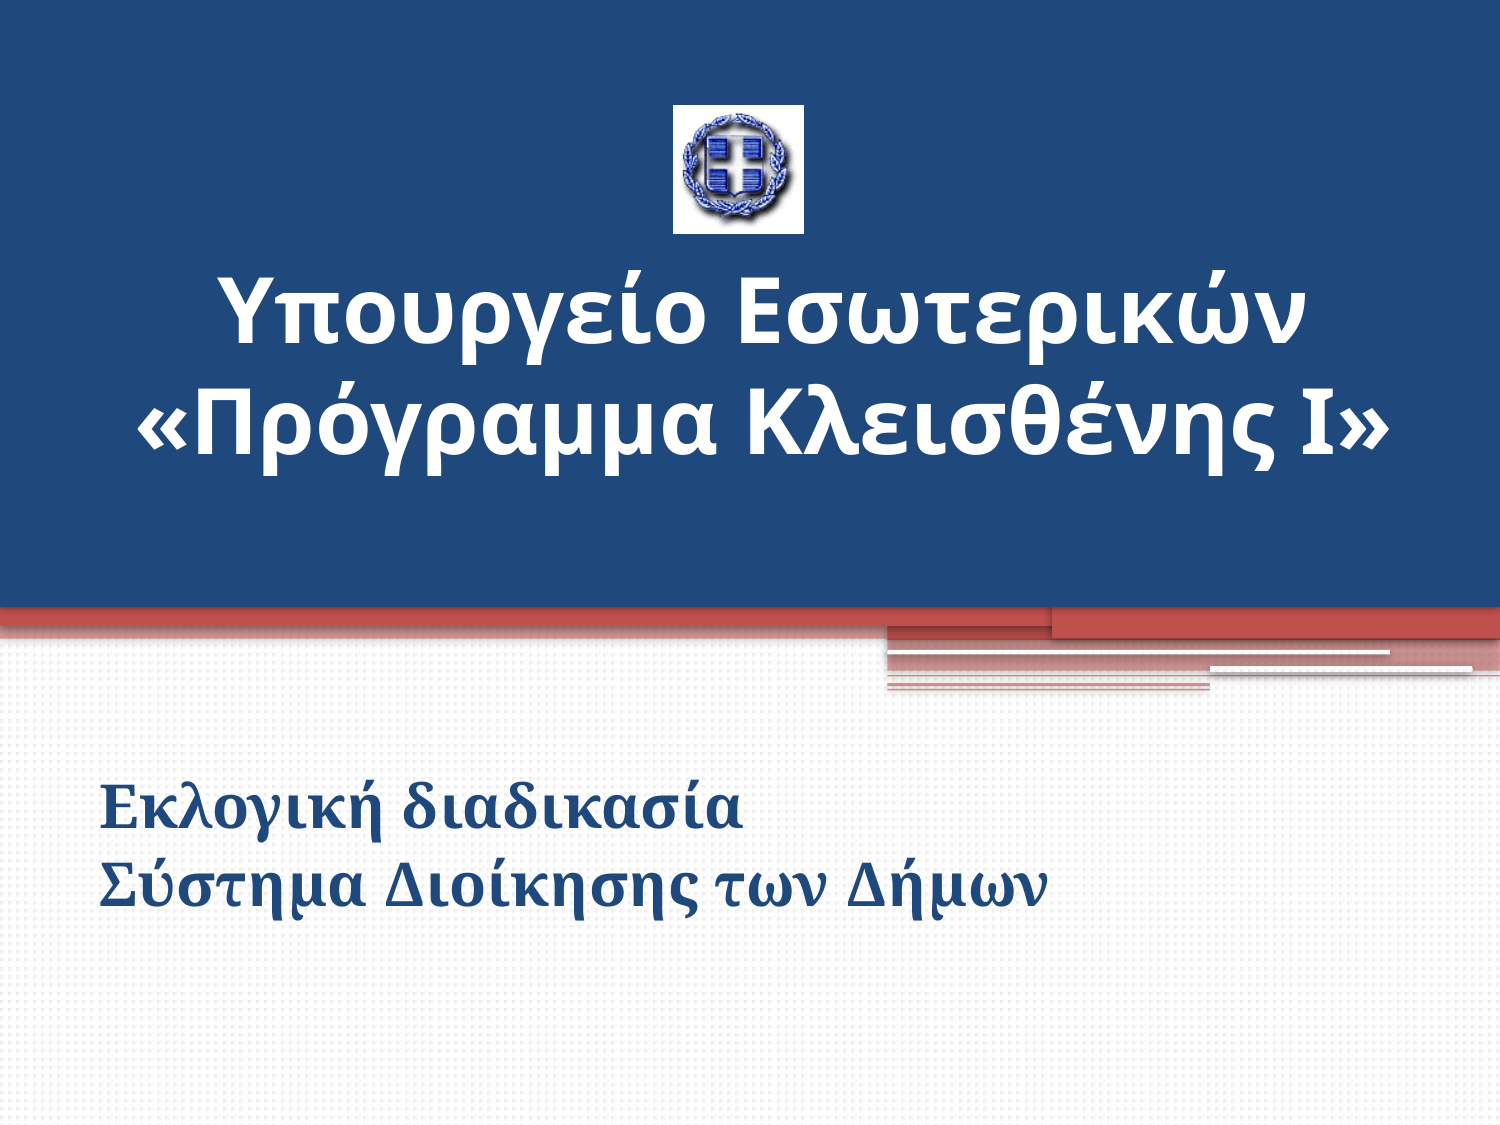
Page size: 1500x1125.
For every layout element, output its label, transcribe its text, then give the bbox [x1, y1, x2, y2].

picture [673, 104, 804, 234]
subtitle Εκλογική διαδικασία Σύστημα Διοίκησης των Δήμων [75, 639, 1317, 928]
title Υπουργείο Εσωτερικών «Πρόγραμμα Κλεισθένης I» [76, 66, 1450, 480]
